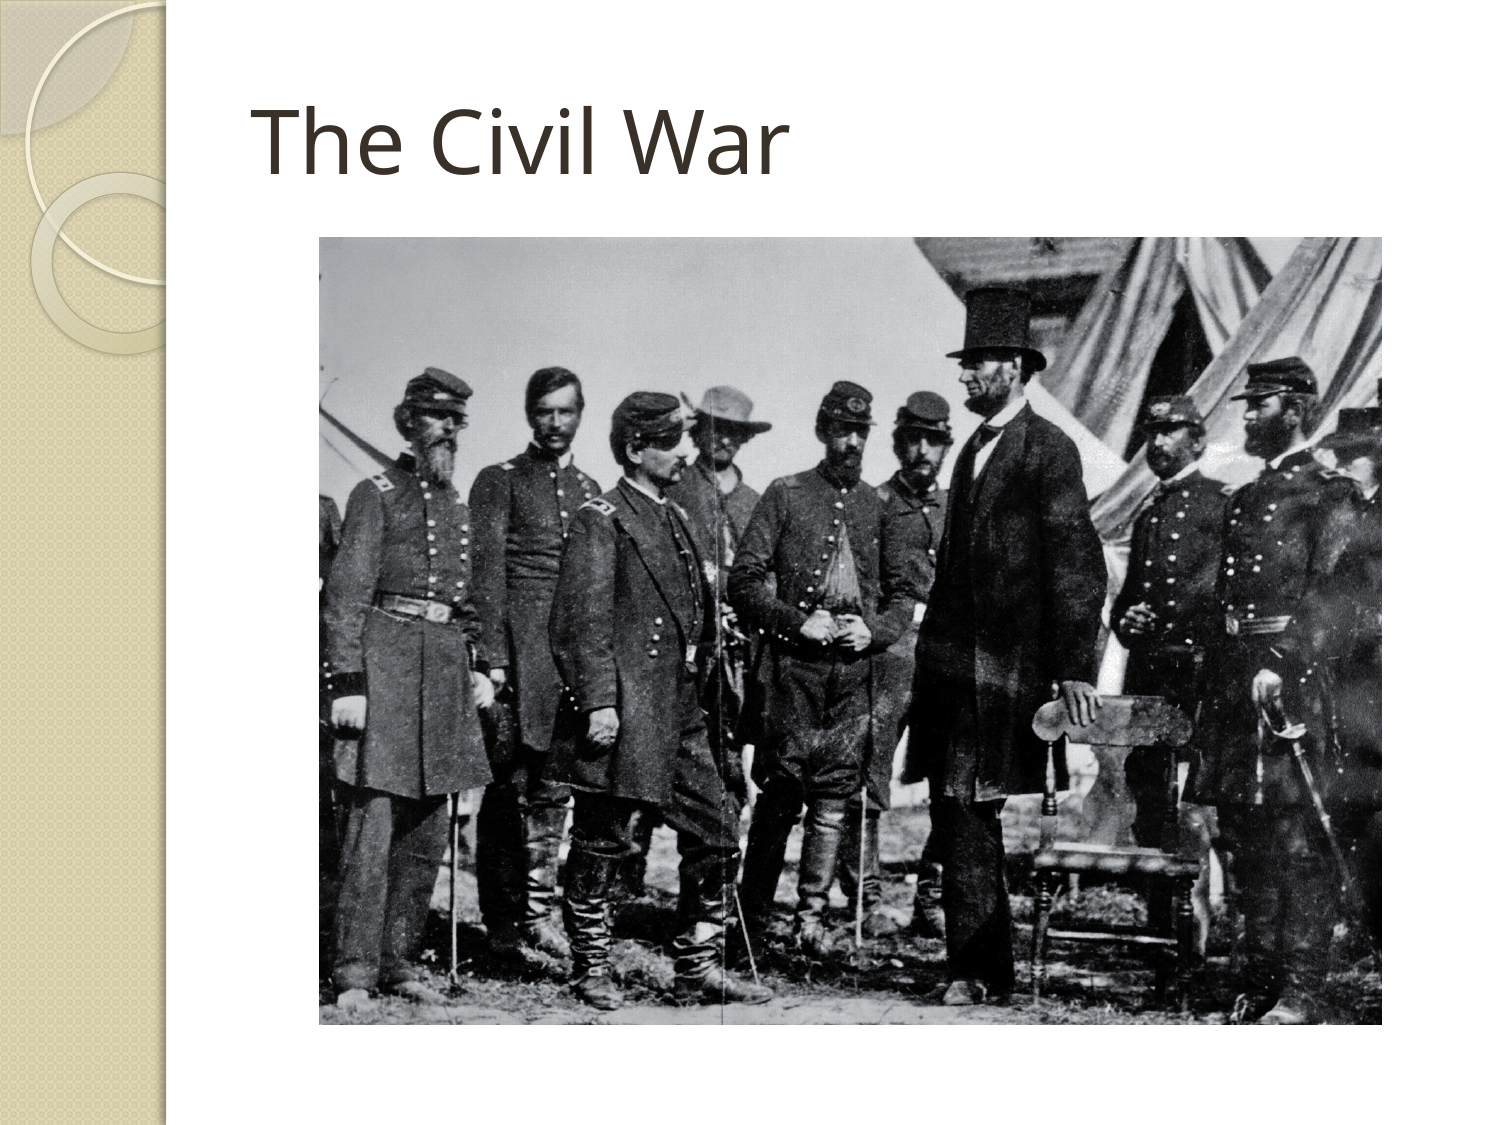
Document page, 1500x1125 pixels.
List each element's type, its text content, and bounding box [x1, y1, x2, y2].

title The Civil War [235, 45, 1466, 233]
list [319, 237, 1382, 1026]
